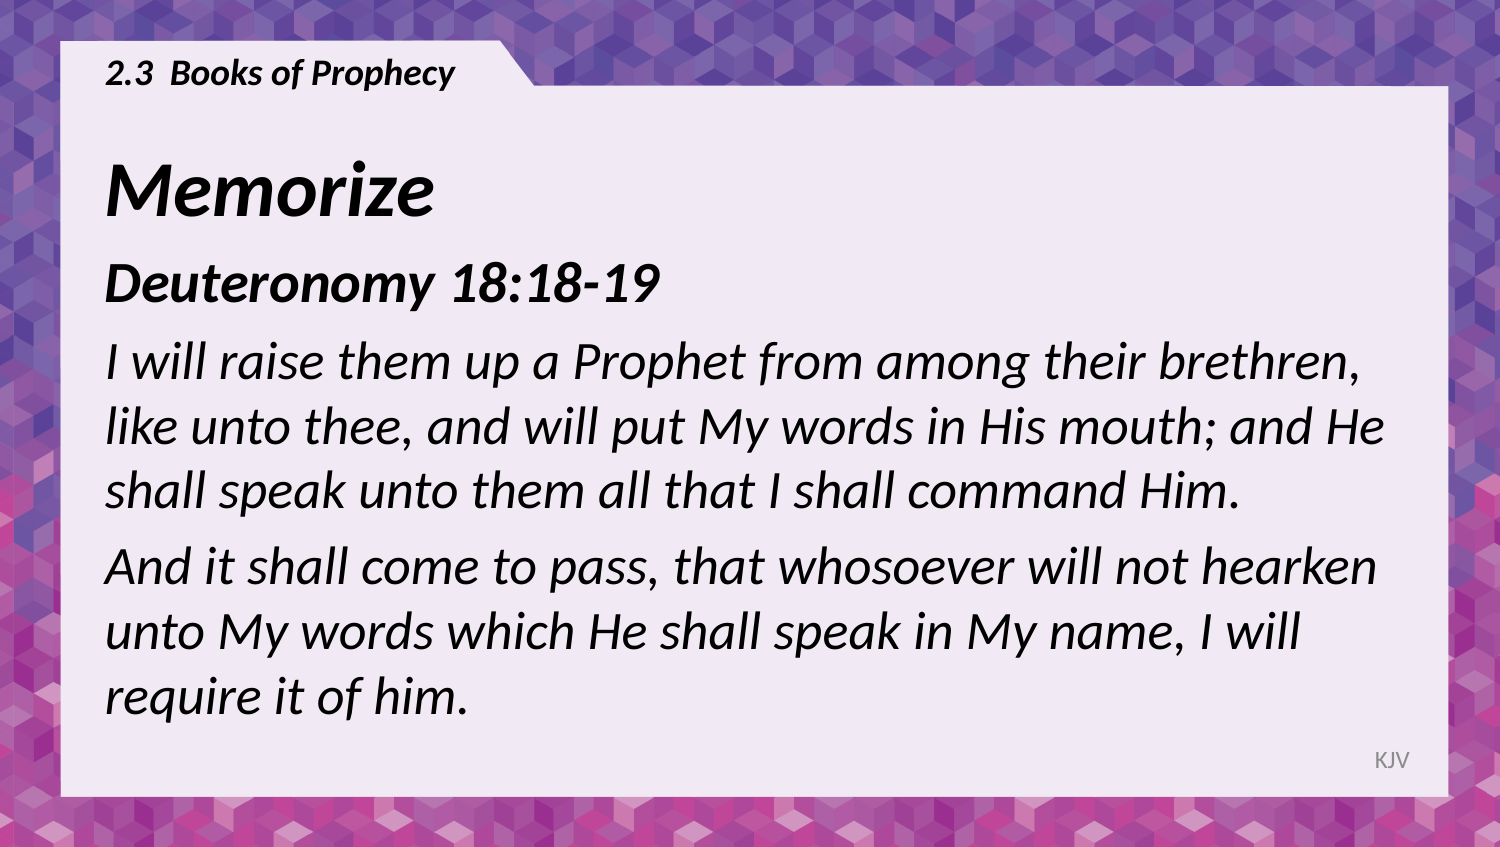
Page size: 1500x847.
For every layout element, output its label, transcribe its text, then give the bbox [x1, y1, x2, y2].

title 2.3 Books of Prophecy [89, 33, 1420, 108]
footer KJV [950, 736, 1425, 782]
picture [0, 0, 1500, 847]
list Memorize Deuteronomy 18:18-19 I will raise them up a Prophet from among their brethren, like unto thee, and will put My words in His mouth; and He shall speak unto them all that I shall command Him. And it shall come to pass, that whosoever will not hearken unto My words which He shall speak in My name, I will require it of him. [89, 141, 1425, 722]
